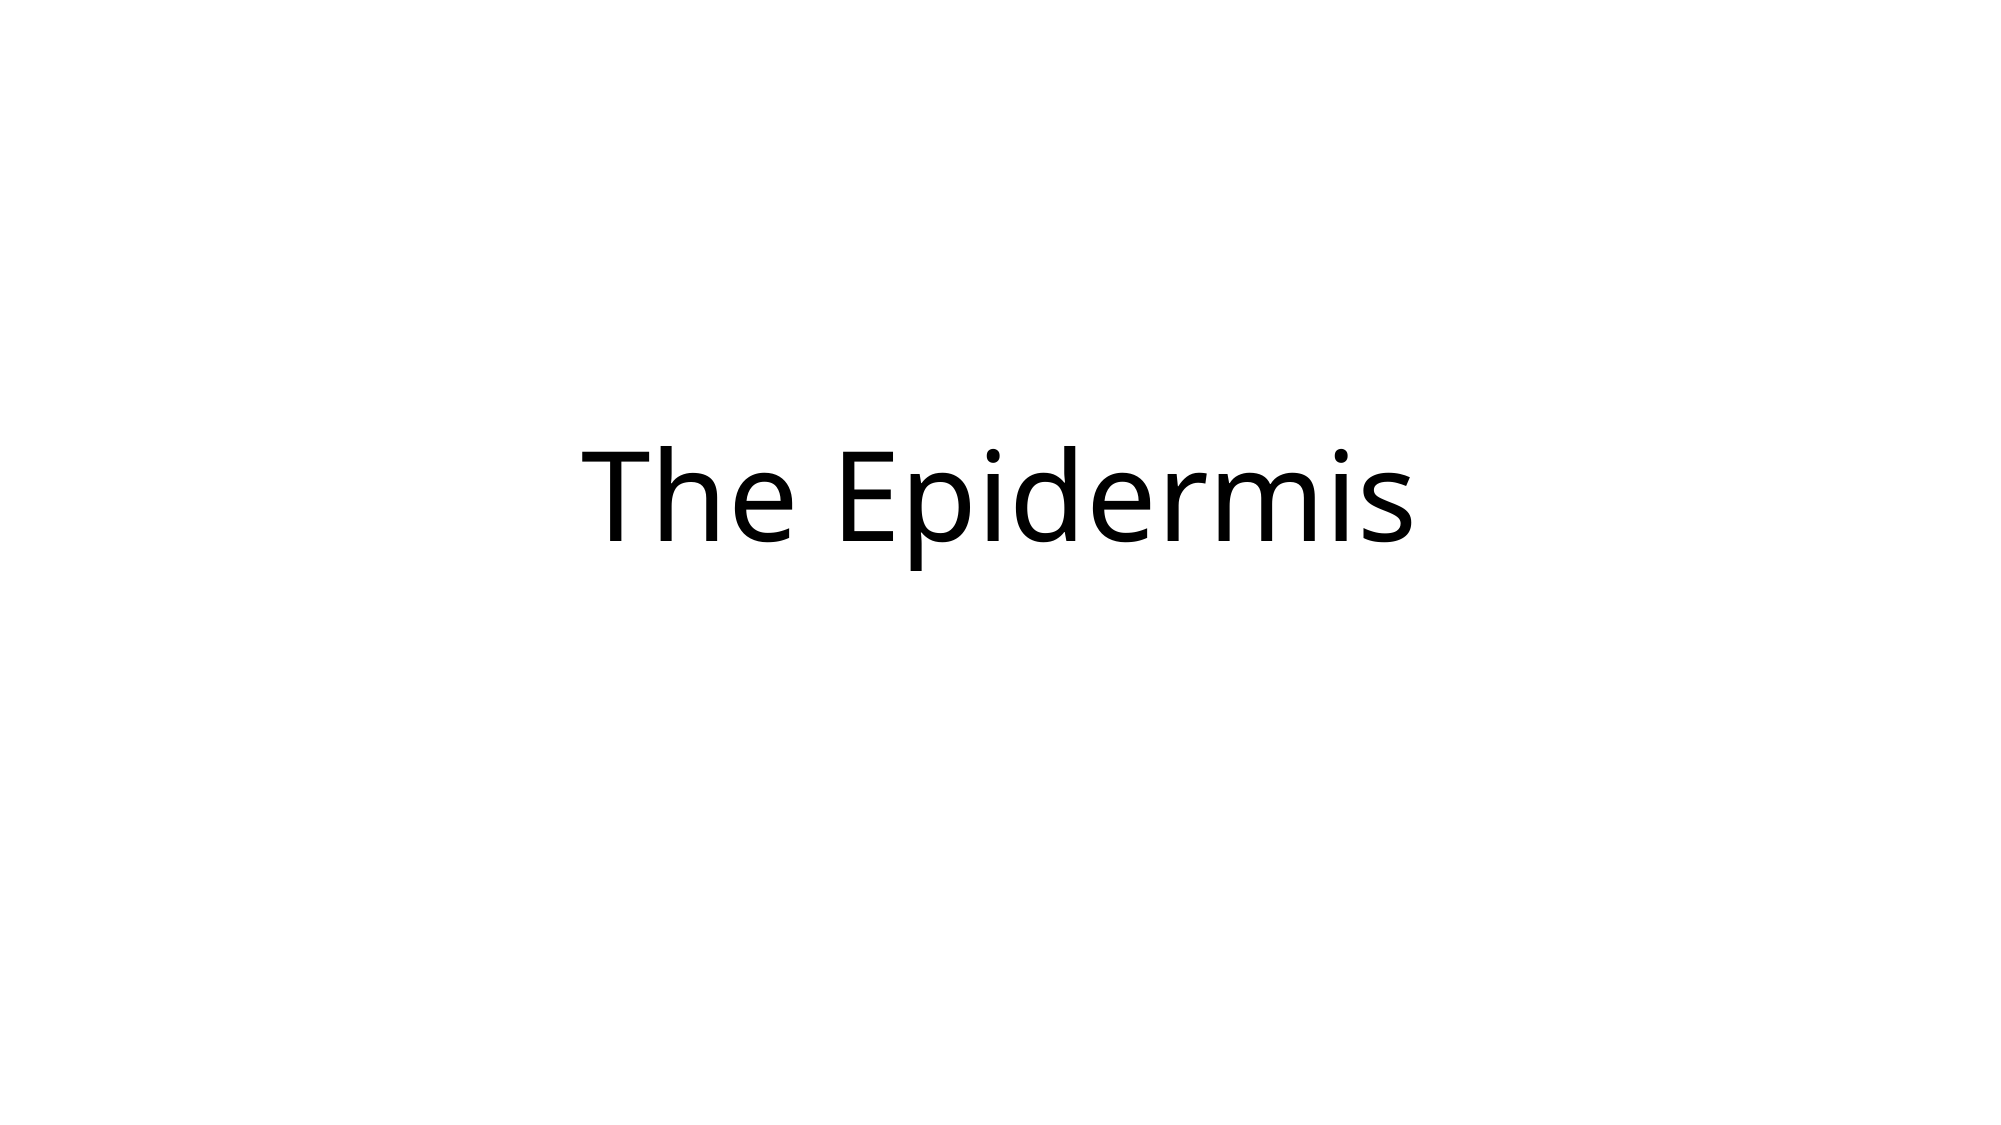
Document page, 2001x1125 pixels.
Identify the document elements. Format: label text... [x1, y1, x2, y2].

title The Epidermis [249, 184, 1750, 576]
